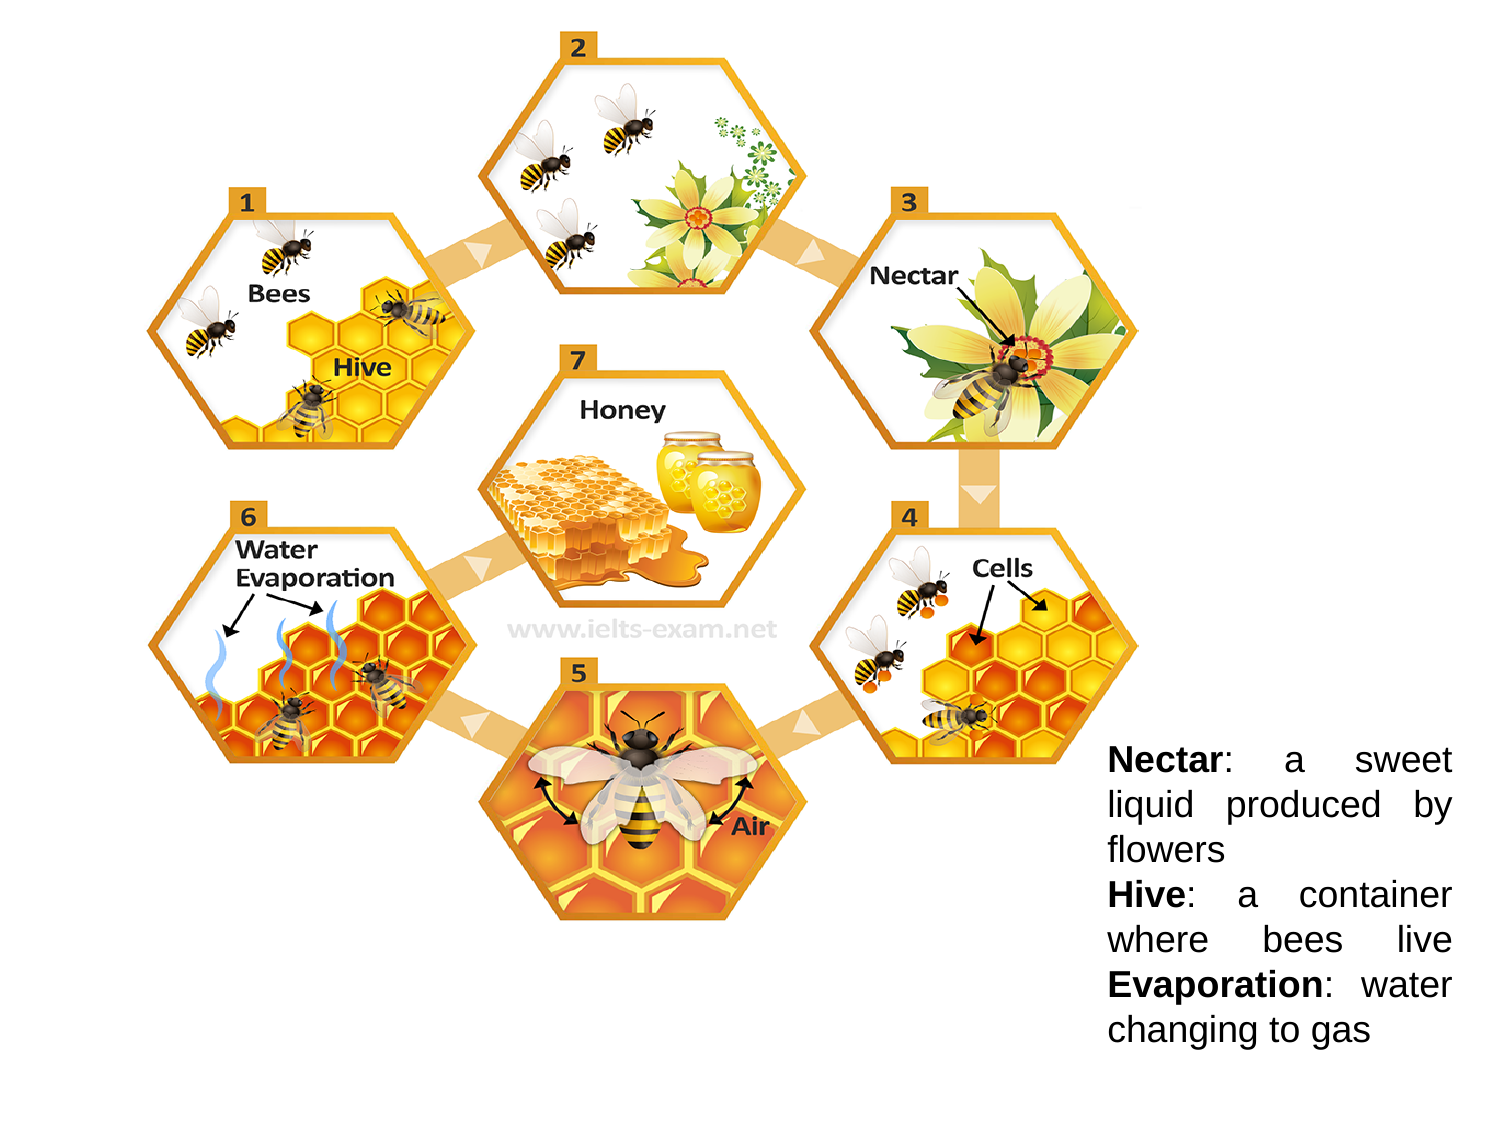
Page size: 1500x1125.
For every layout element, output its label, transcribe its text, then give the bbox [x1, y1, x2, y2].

picture [100, 0, 1197, 941]
text_box Nectar: a sweet liquid produced by flowers Hive: a container where bees live Evaporation: water changing to gas [1092, 727, 1468, 1058]
